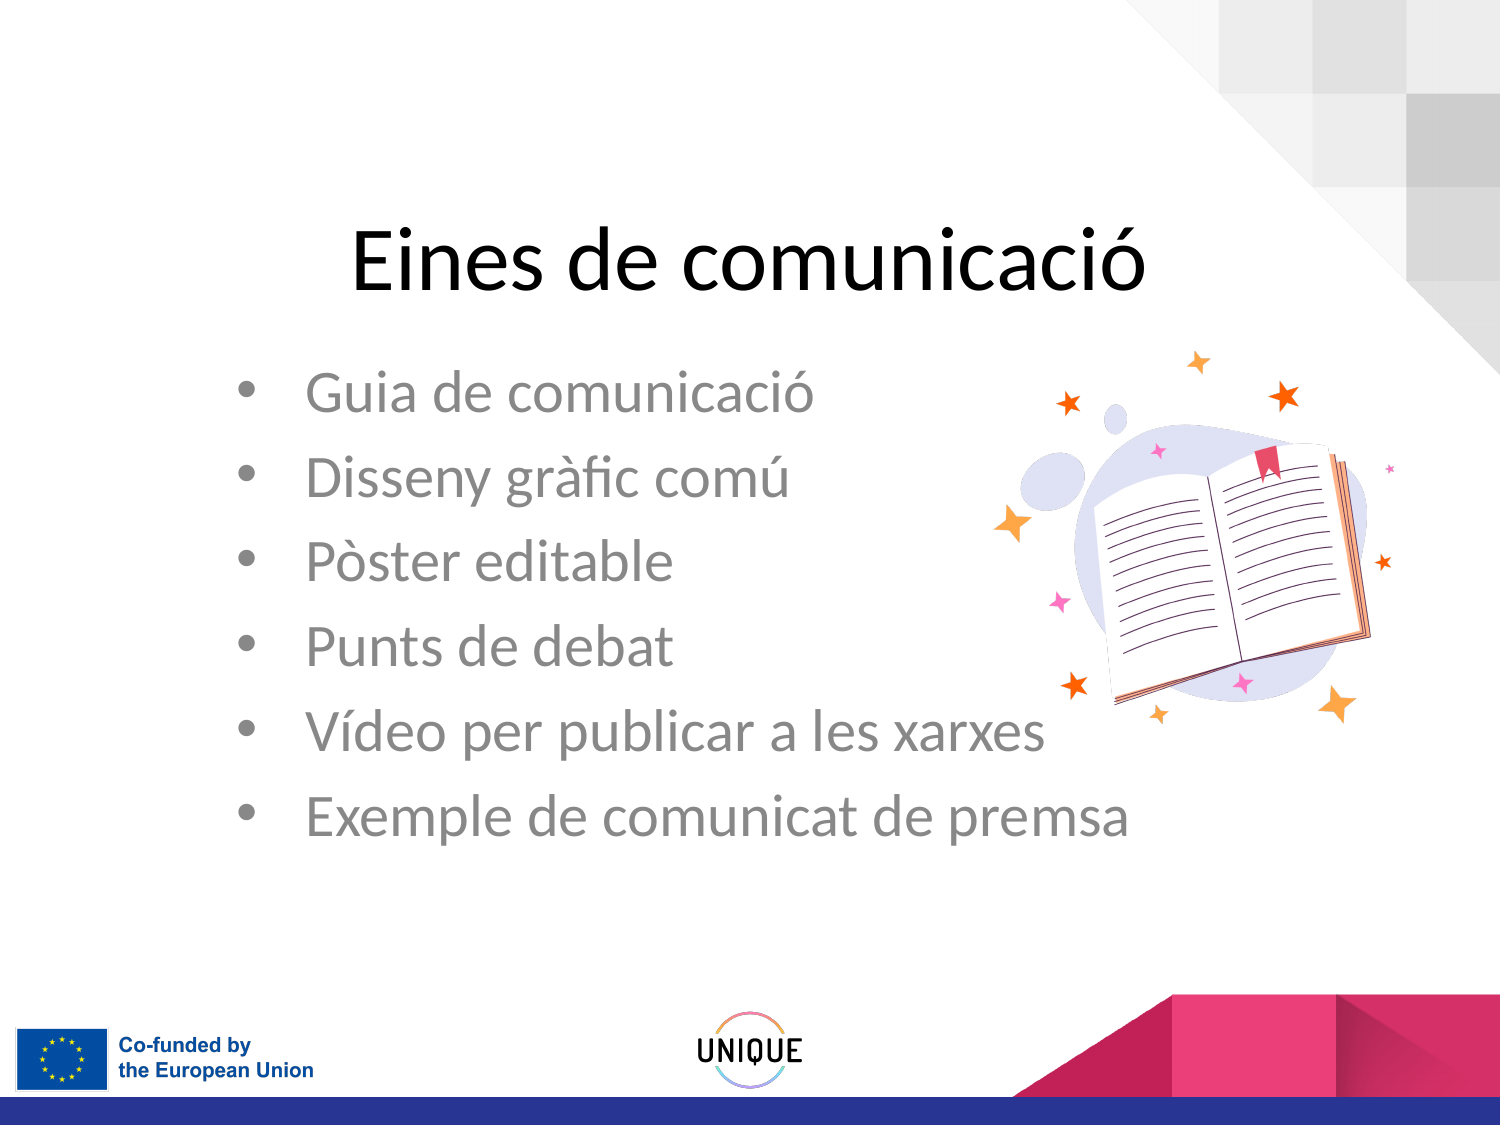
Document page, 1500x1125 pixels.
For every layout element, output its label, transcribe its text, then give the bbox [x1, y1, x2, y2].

picture [892, 0, 1500, 873]
title Eines de comunicació [112, 132, 1388, 375]
picture [0, 993, 1500, 1125]
subtitle Guia de comunicació Disseny gràfic comú Pòster editable Punts de debat Vídeo per publicar a les xarxes Exemple de comunicat de premsa [215, 344, 953, 781]
